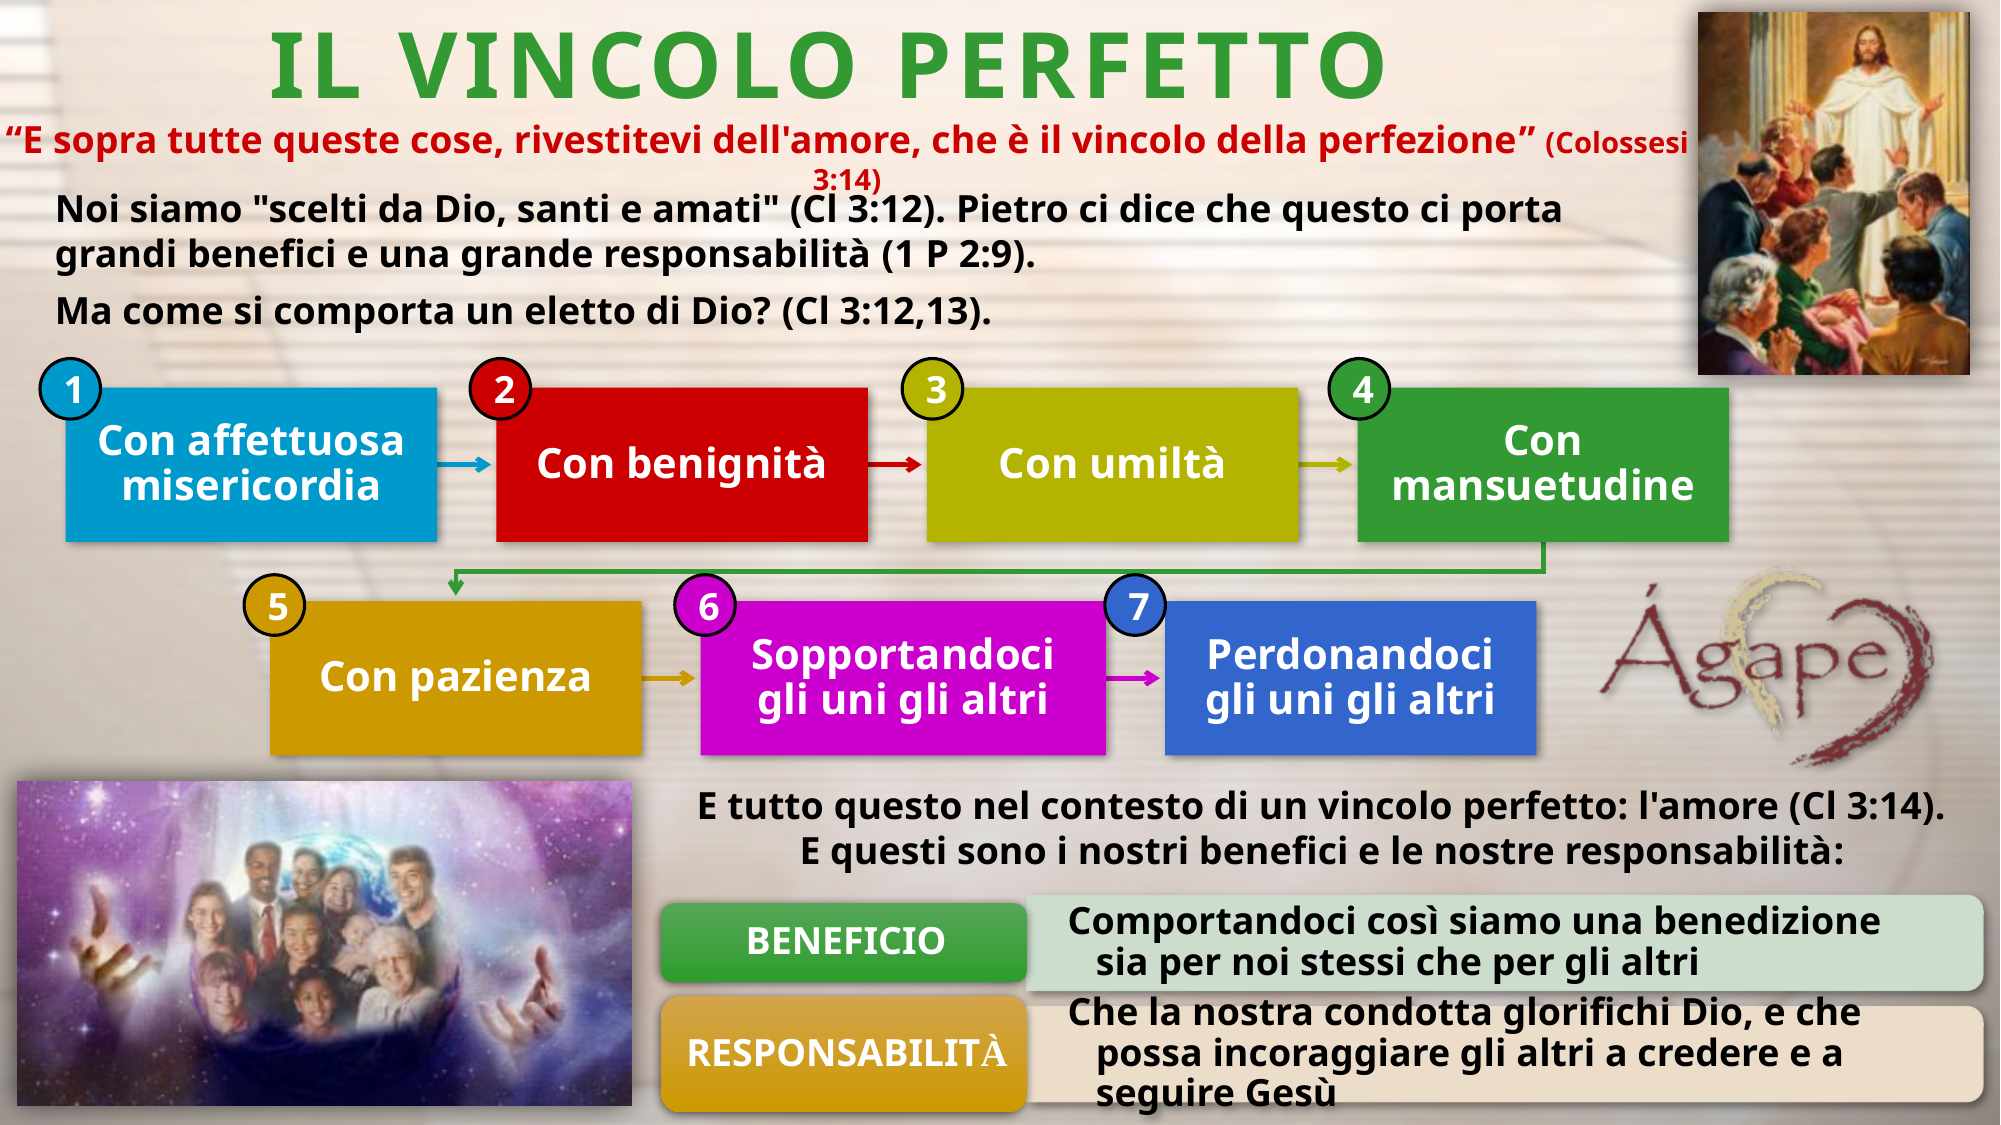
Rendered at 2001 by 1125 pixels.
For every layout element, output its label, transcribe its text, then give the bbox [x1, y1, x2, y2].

text_box Noi siamo "scelti da Dio, santi e amati" (Cl 3:12). Pietro ci dice che questo ci porta grandi benefici e una grande responsabilità (1 P 2:9). Ma come si comporta un eletto di Dio? (Cl 3:12,13). [40, 177, 1698, 340]
picture [1565, 549, 1968, 785]
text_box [35, 386, 1760, 757]
text_box IL VINCOLO PERFETTO [0, 0, 1689, 108]
picture [16, 780, 632, 1106]
text_box 4 [1327, 356, 1392, 386]
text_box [660, 894, 1984, 1113]
text_box “E sopra tutte queste cose, rivestitevi dell'amore, che è il vincolo della perfezione” (Colossesi 3:14) [0, 108, 1698, 204]
text_box E tutto questo nel contesto di un vincolo perfetto: l'amore (Cl 3:14). E questi sono i nostri benefici e le nostre responsabilità: [667, 774, 1976, 880]
text_box 3 [900, 356, 965, 386]
picture [1698, 12, 1971, 376]
text_box 2 [468, 356, 533, 386]
text_box 1 [38, 356, 102, 386]
